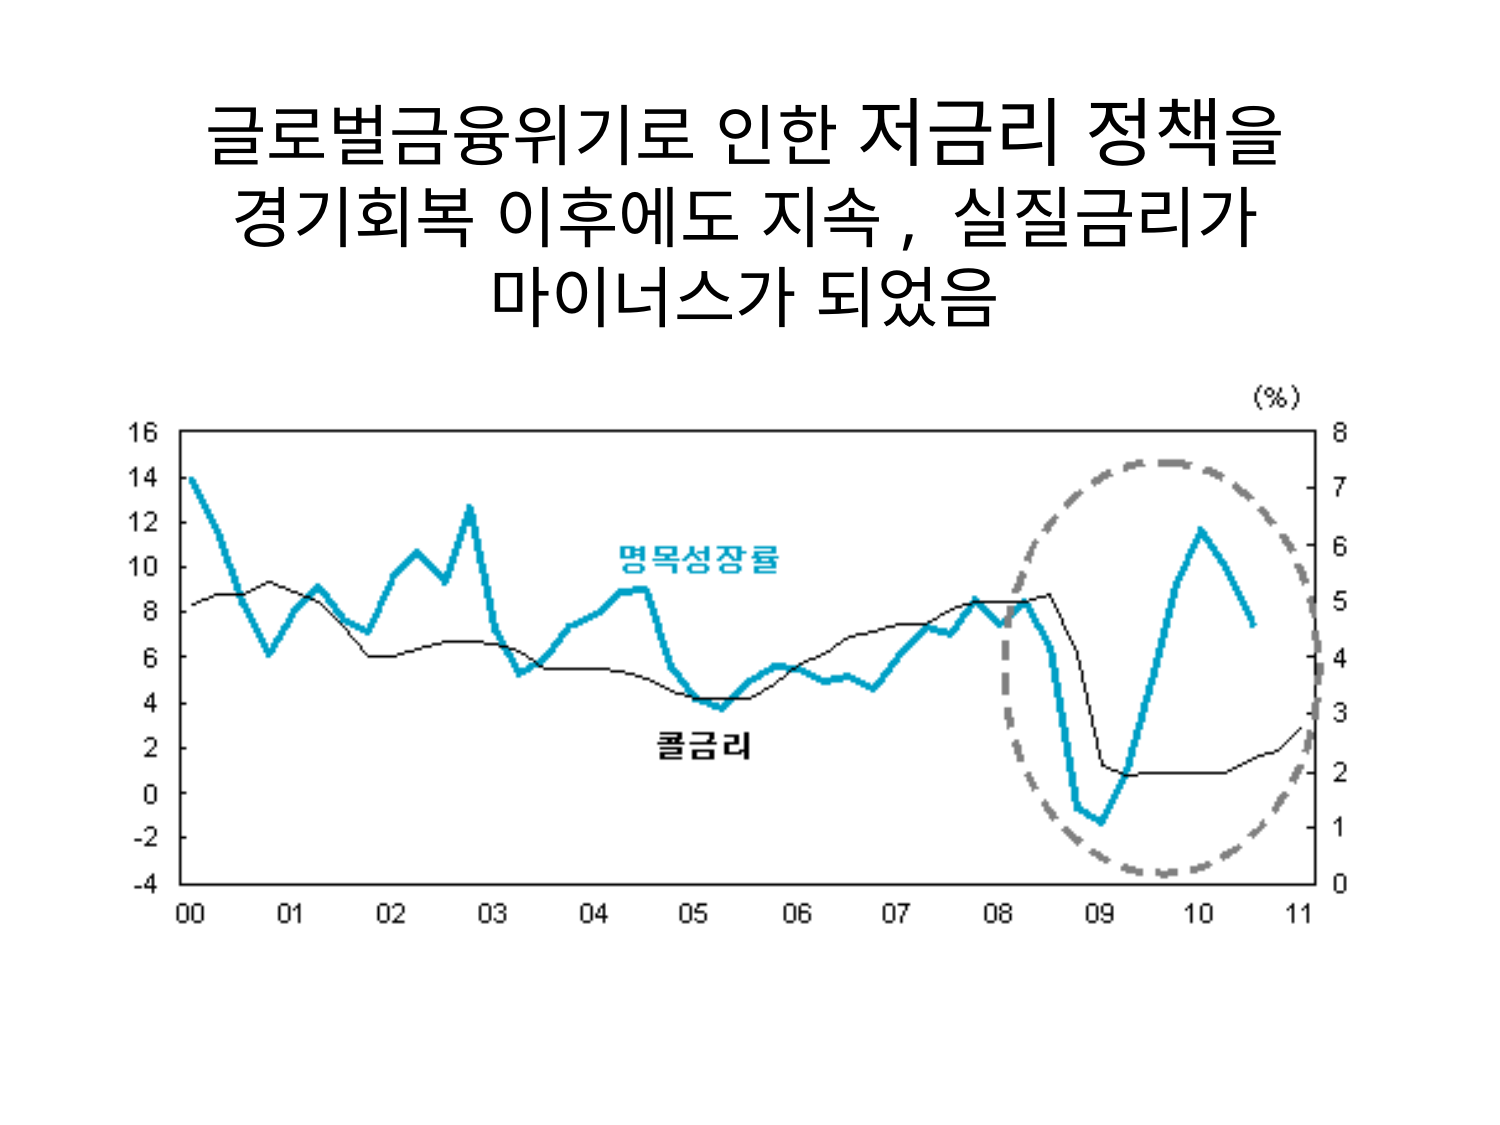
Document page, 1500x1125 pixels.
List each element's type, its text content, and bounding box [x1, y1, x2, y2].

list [93, 351, 1404, 961]
title 글로벌금융위기로 인한 저금리 정책을 경기회복 이후에도 지속, 실질금리가 마이너스가 되었음 [70, 117, 1421, 305]
